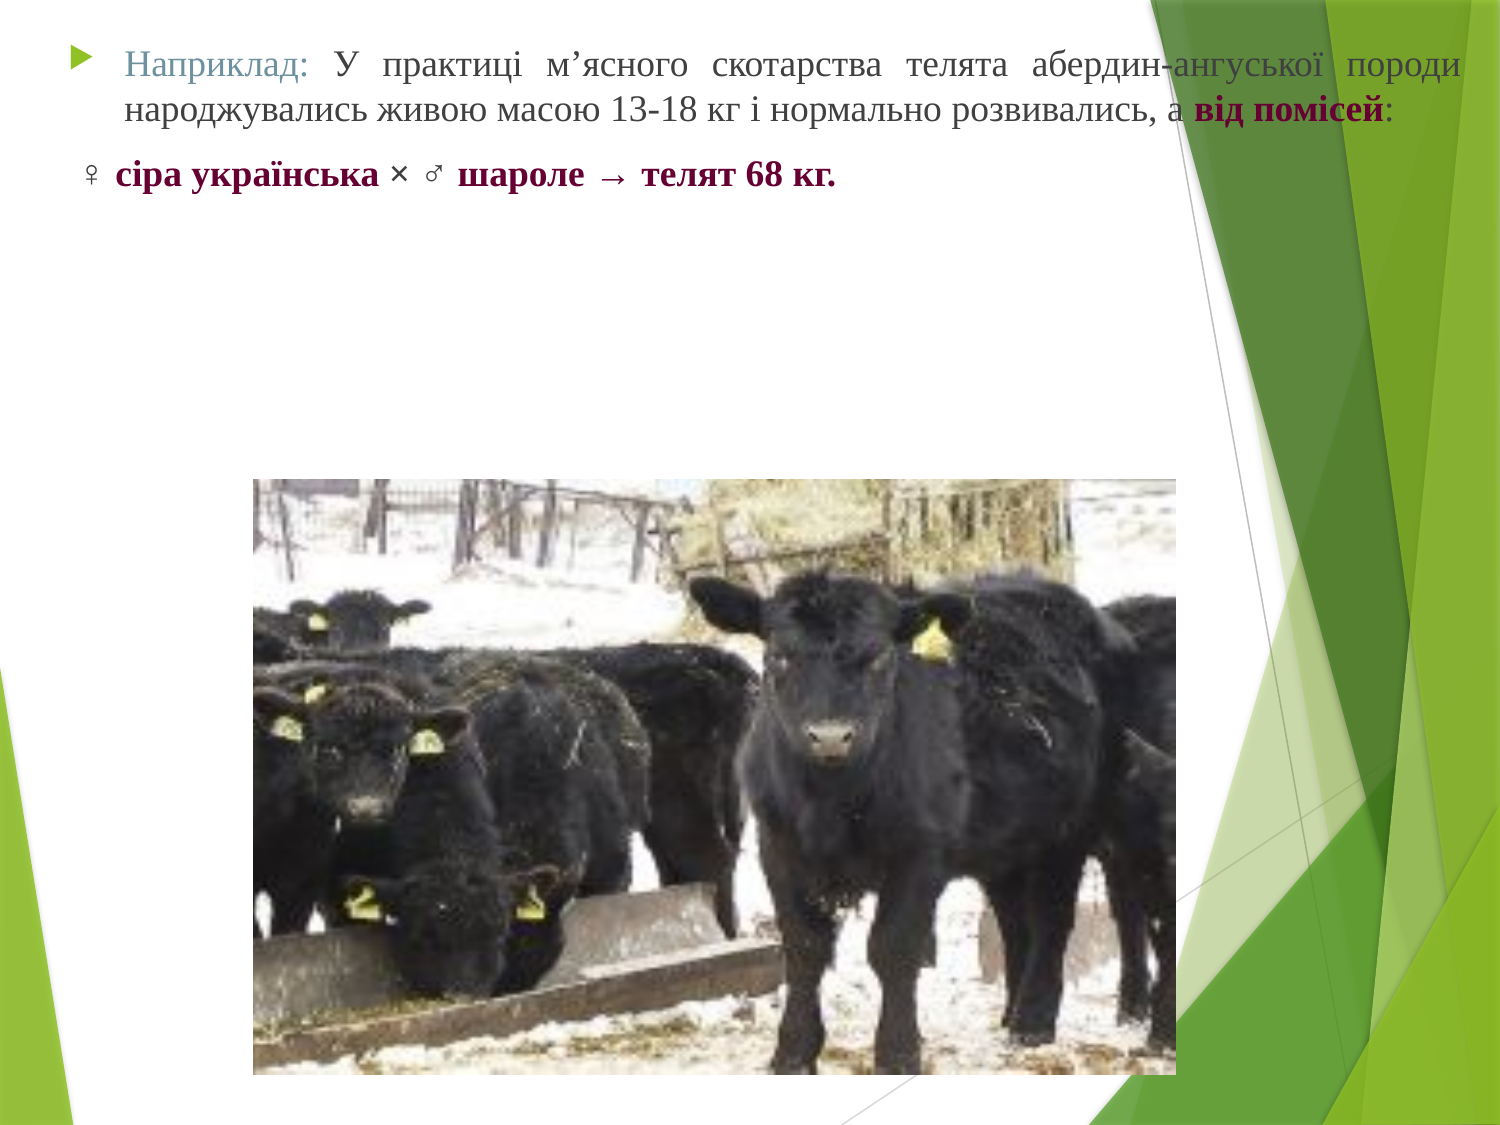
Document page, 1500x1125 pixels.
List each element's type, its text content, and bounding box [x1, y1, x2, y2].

list Наприклад: У практиці м’ясного скотарства телята абердин-ангуської породи народжувались живою масою 13-18 кг і нормально розвивались, а від помісей: ♀ сіра українська × ♂ шароле → телят 68 кг. [53, 31, 1477, 1043]
picture [253, 479, 1176, 1076]
